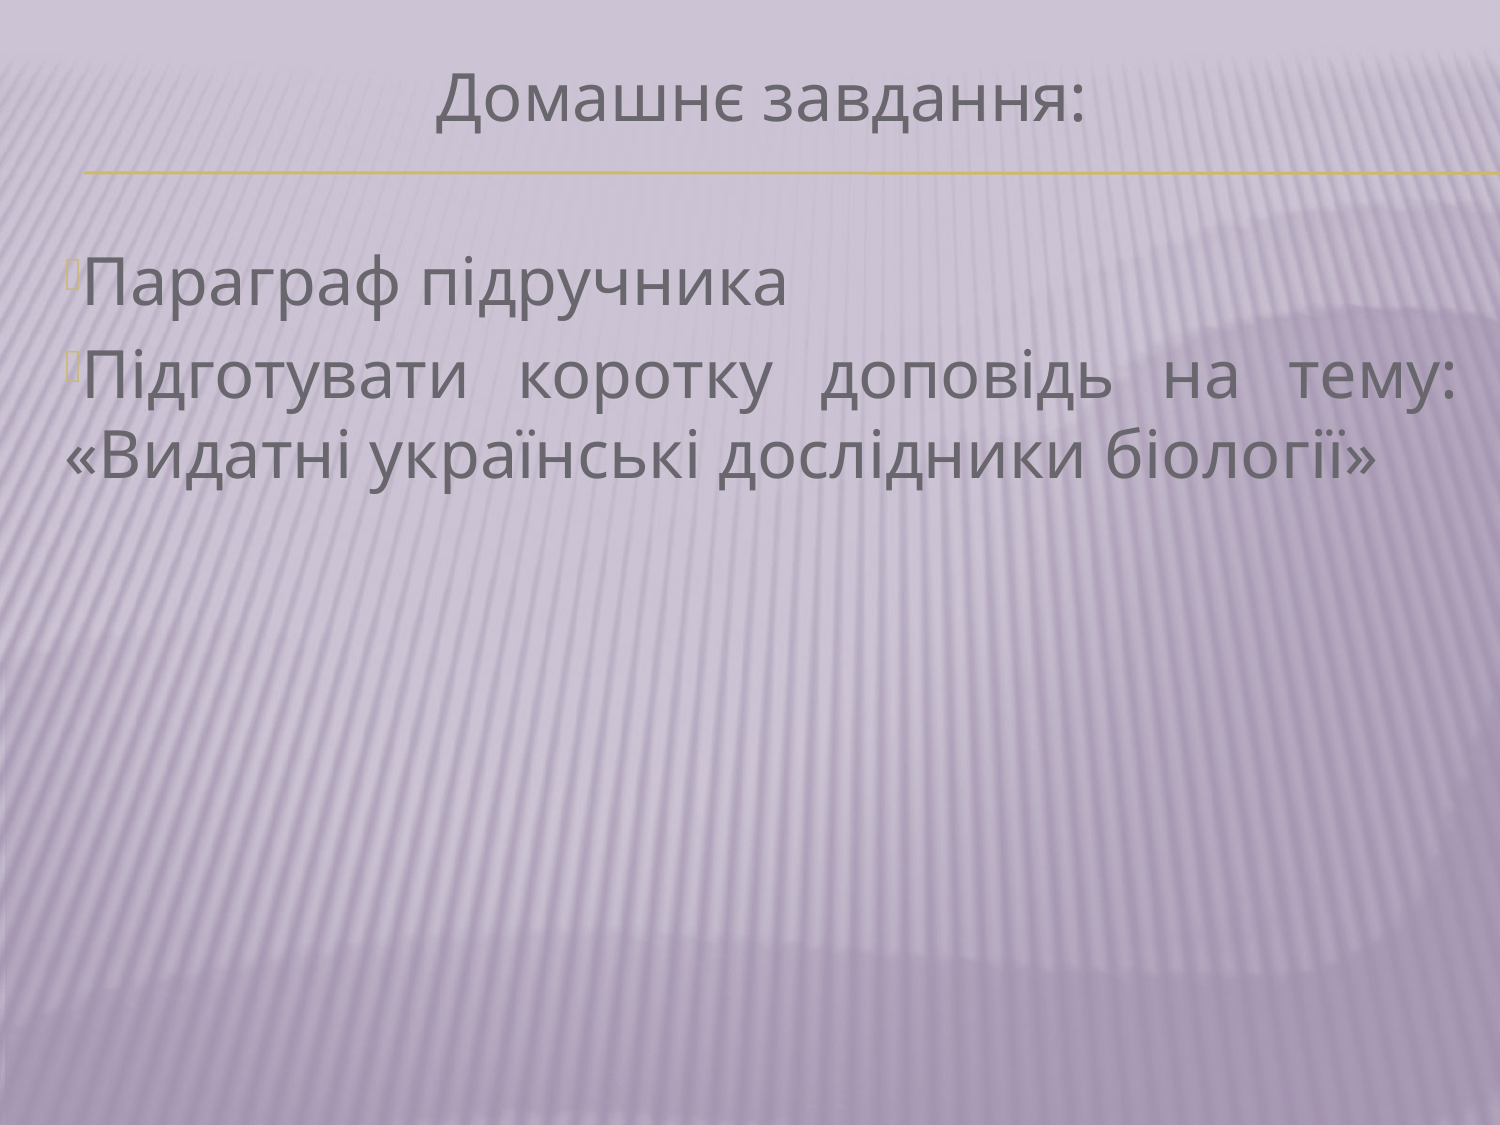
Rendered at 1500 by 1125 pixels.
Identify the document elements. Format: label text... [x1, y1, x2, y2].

list Домашнє завдання: Параграф підручника Підготувати коротку доповідь на тему: «Видатні українські дослідники біології» [50, 46, 1475, 998]
